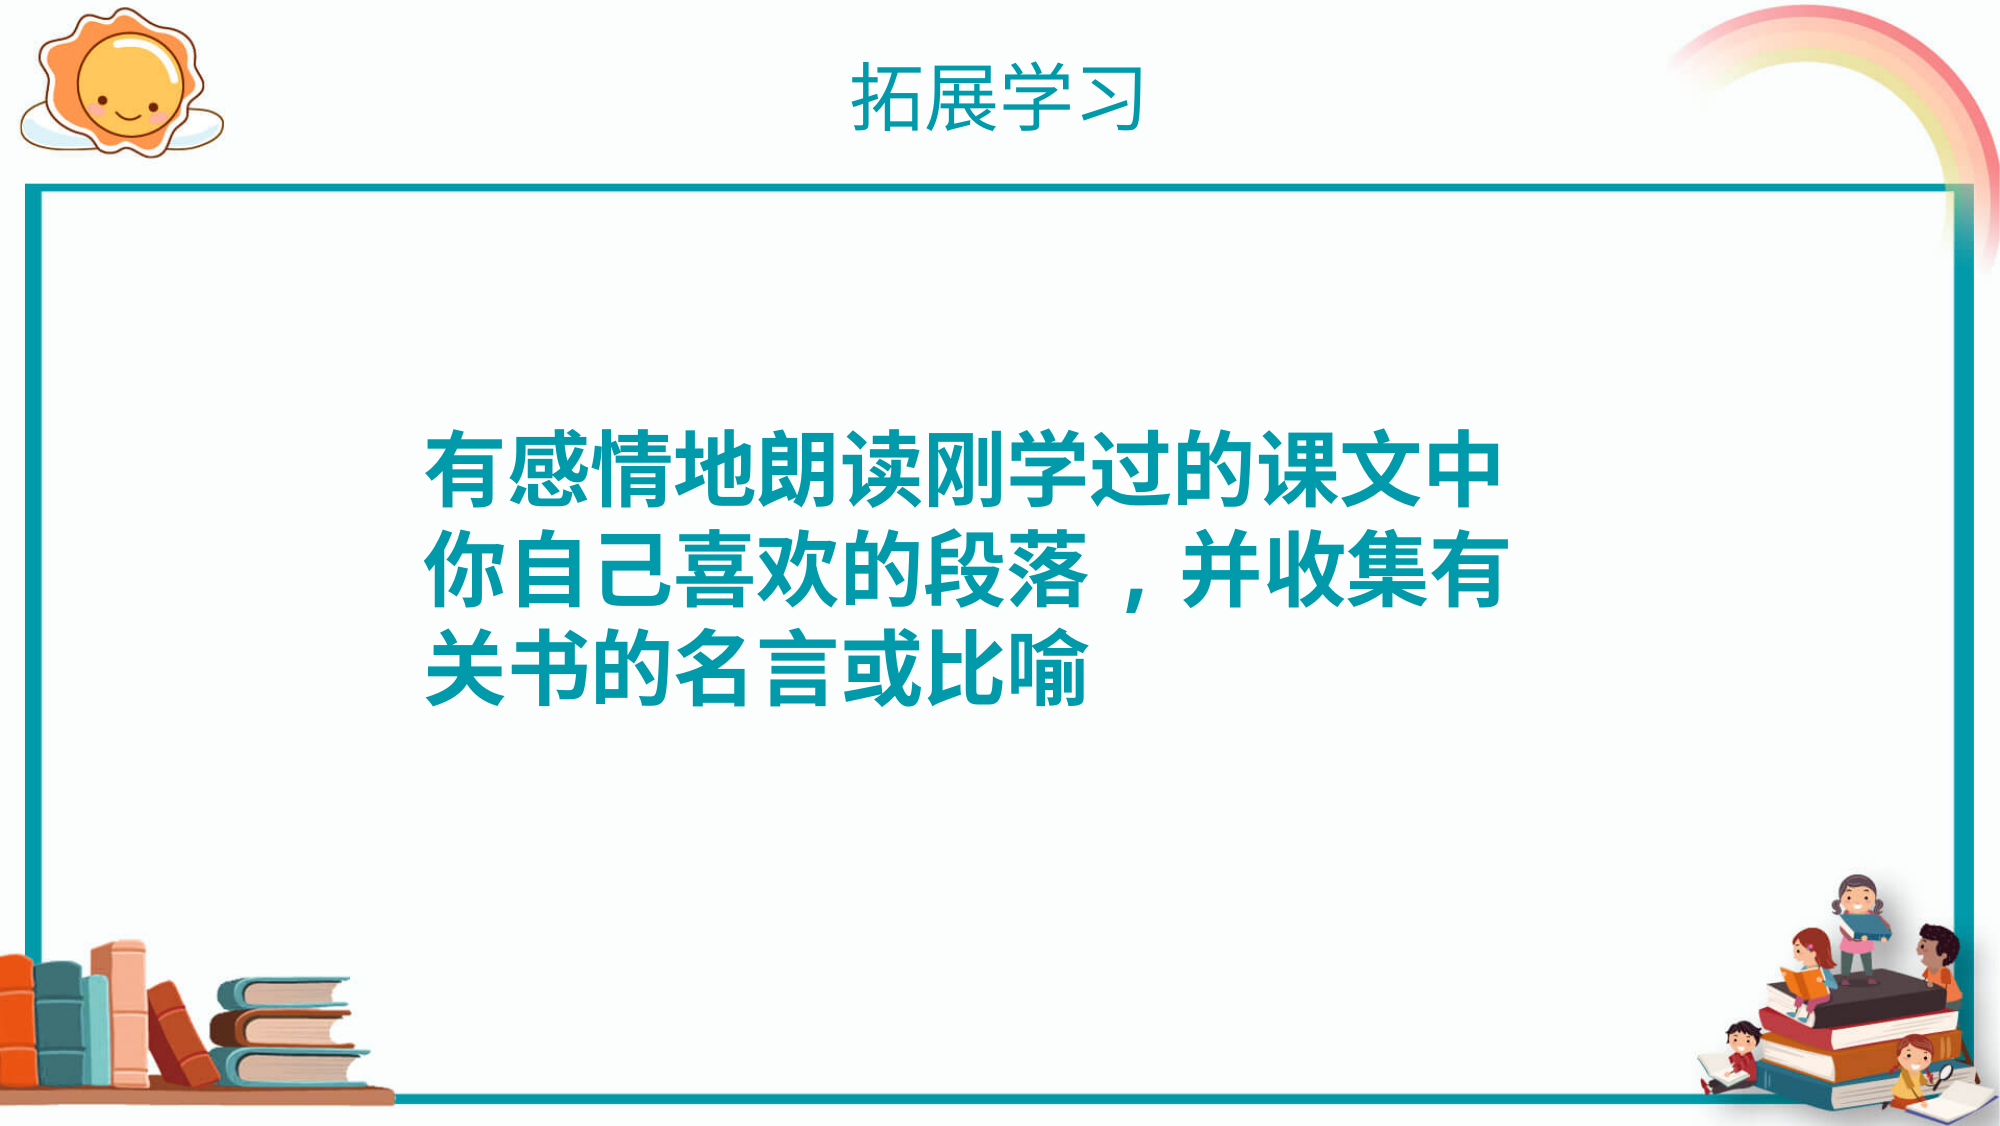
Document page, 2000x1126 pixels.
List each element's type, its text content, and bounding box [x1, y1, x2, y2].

text_box 有感情地朗读刚学过的课文中你自己喜欢的段落,并收集有关书的名言或比喻 [409, 409, 1535, 725]
text_box 拓展学习 [732, 49, 1267, 140]
picture [0, 0, 2000, 1126]
